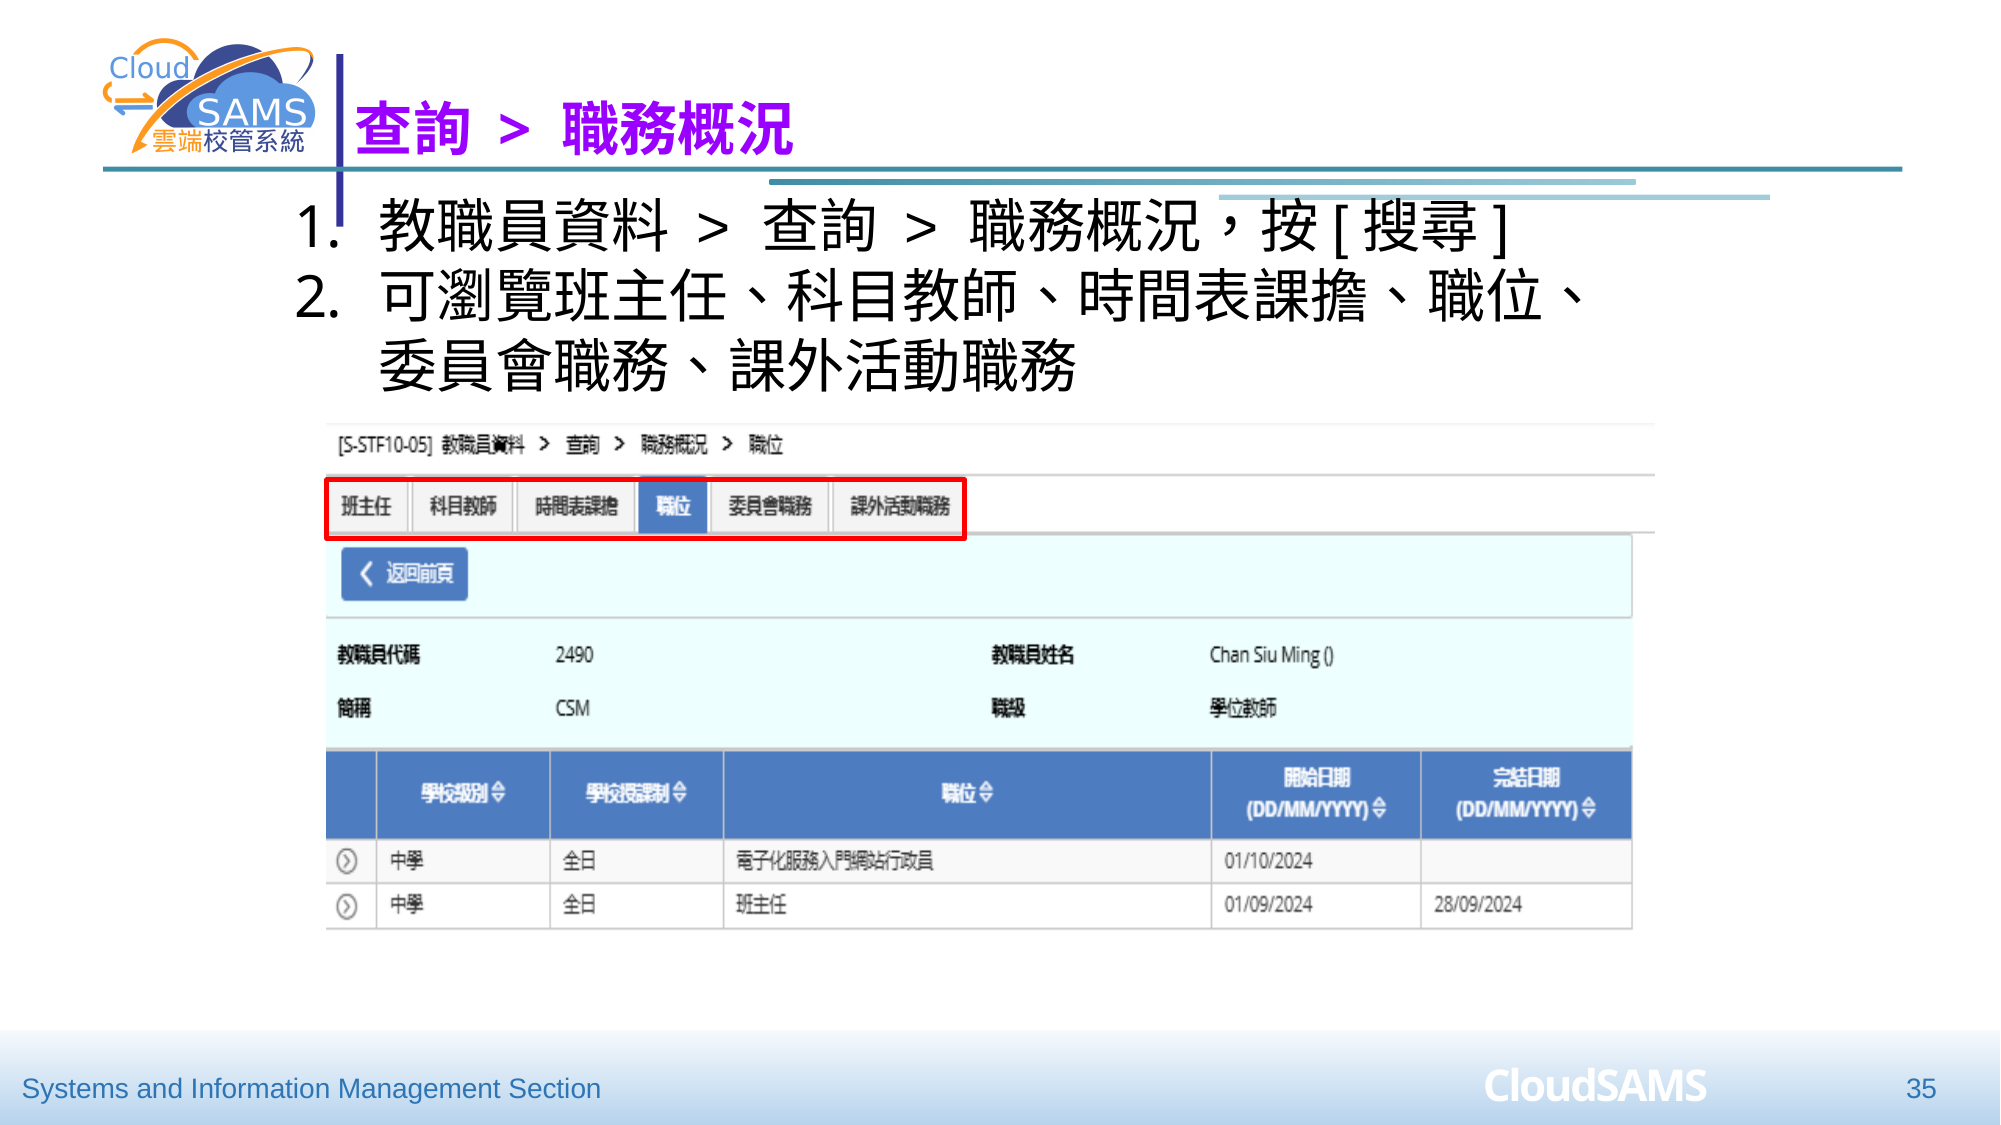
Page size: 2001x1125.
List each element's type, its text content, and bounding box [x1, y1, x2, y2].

picture [326, 423, 1656, 950]
picture [87, 7, 349, 175]
slide_number 35 [1755, 1063, 1952, 1125]
title 查詢 > 職務概況 [340, 44, 1907, 170]
text_box 教職員資料 > 查詢 > 職務概況，按[搜尋] 可瀏覽班主任、科目教師、時間表課擔、職位、委員會職務、課外活動職務 [279, 181, 1627, 407]
